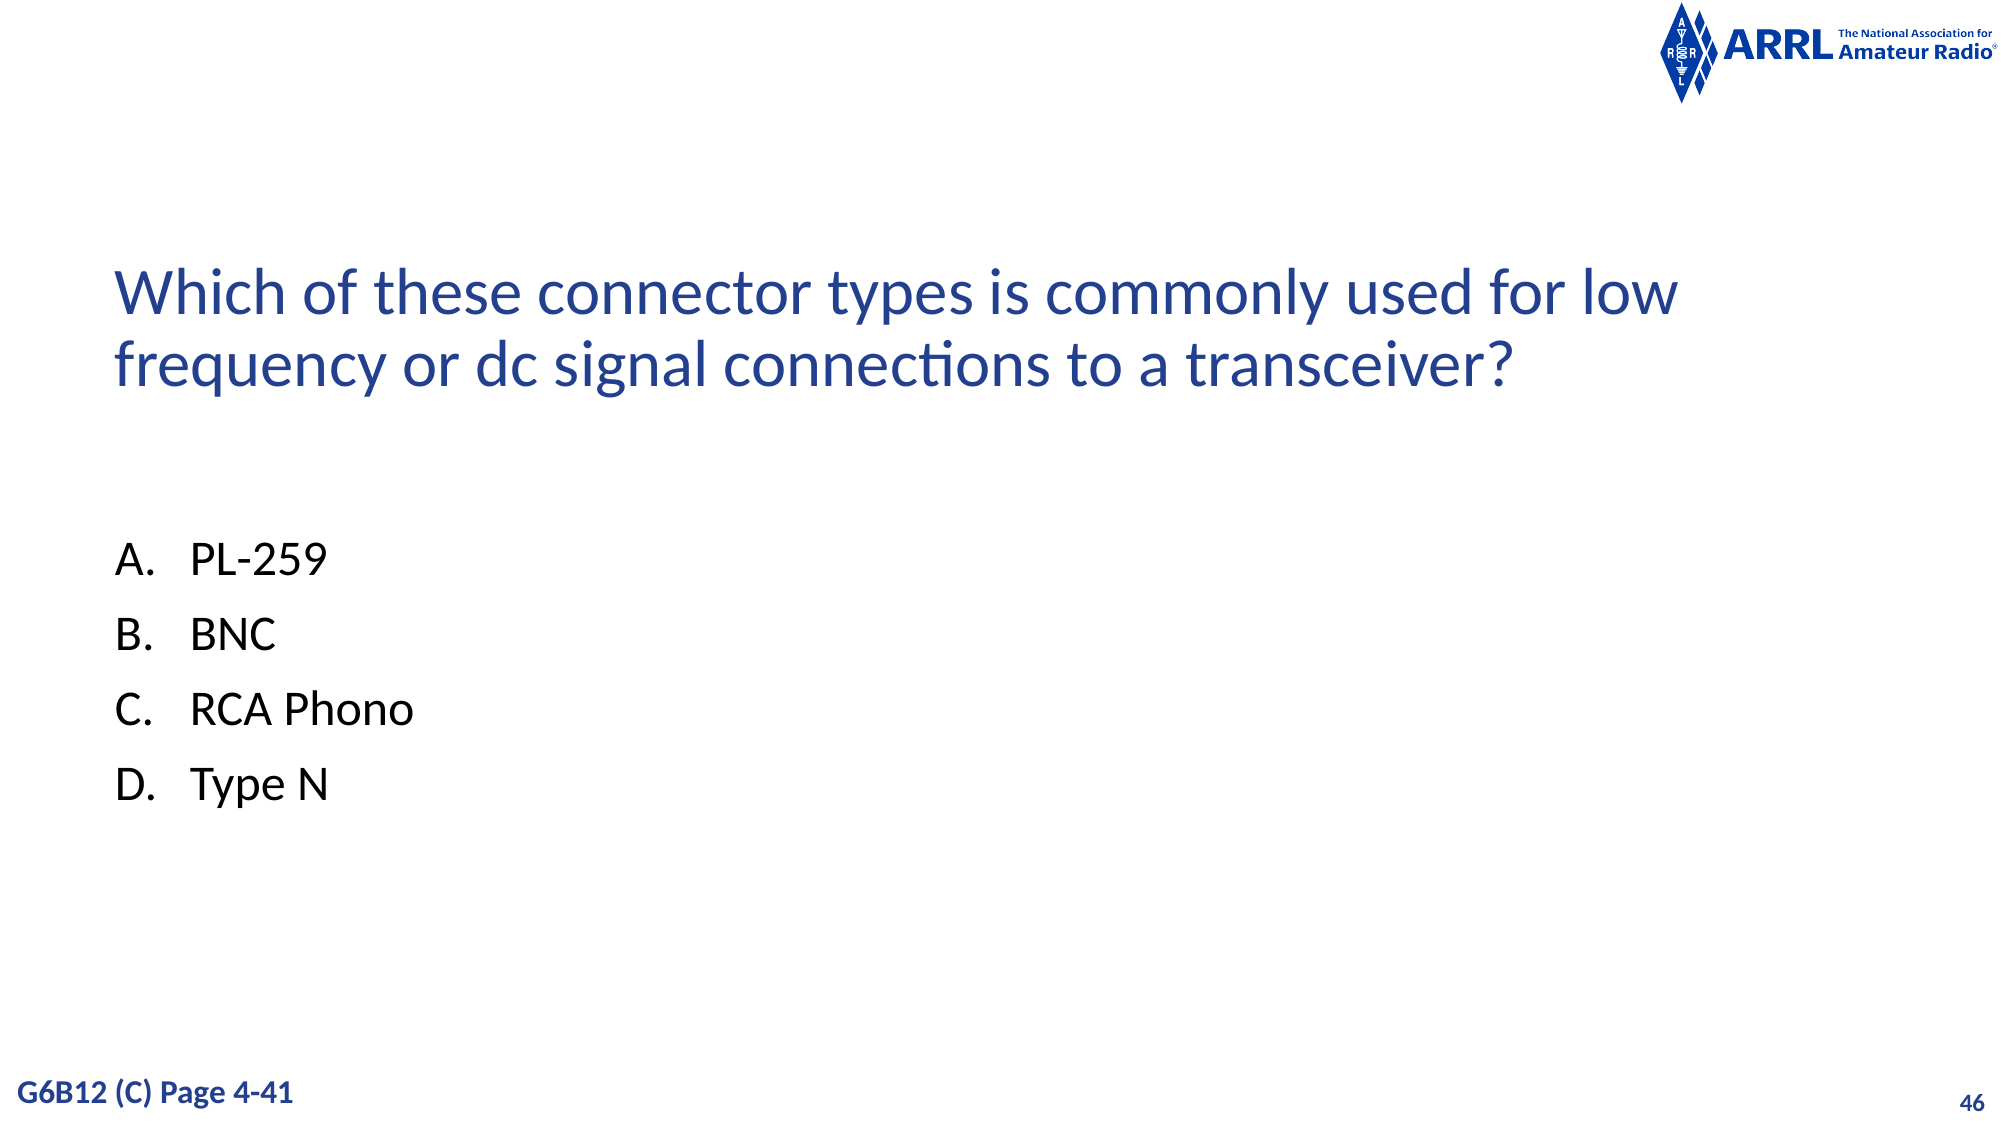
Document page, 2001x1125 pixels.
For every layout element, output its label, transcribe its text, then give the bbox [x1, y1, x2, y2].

title Which of these connector types is commonly used for low frequency or dc signal connections to a transceiver? [99, 249, 1900, 468]
picture [1658, 0, 1999, 106]
text_box 46 [1899, 1079, 2000, 1125]
text_box G6B12 (C) Page 4-41 [2, 1062, 1315, 1118]
list PL-259 BNC RCA Phono Type N [99, 525, 1900, 1005]
